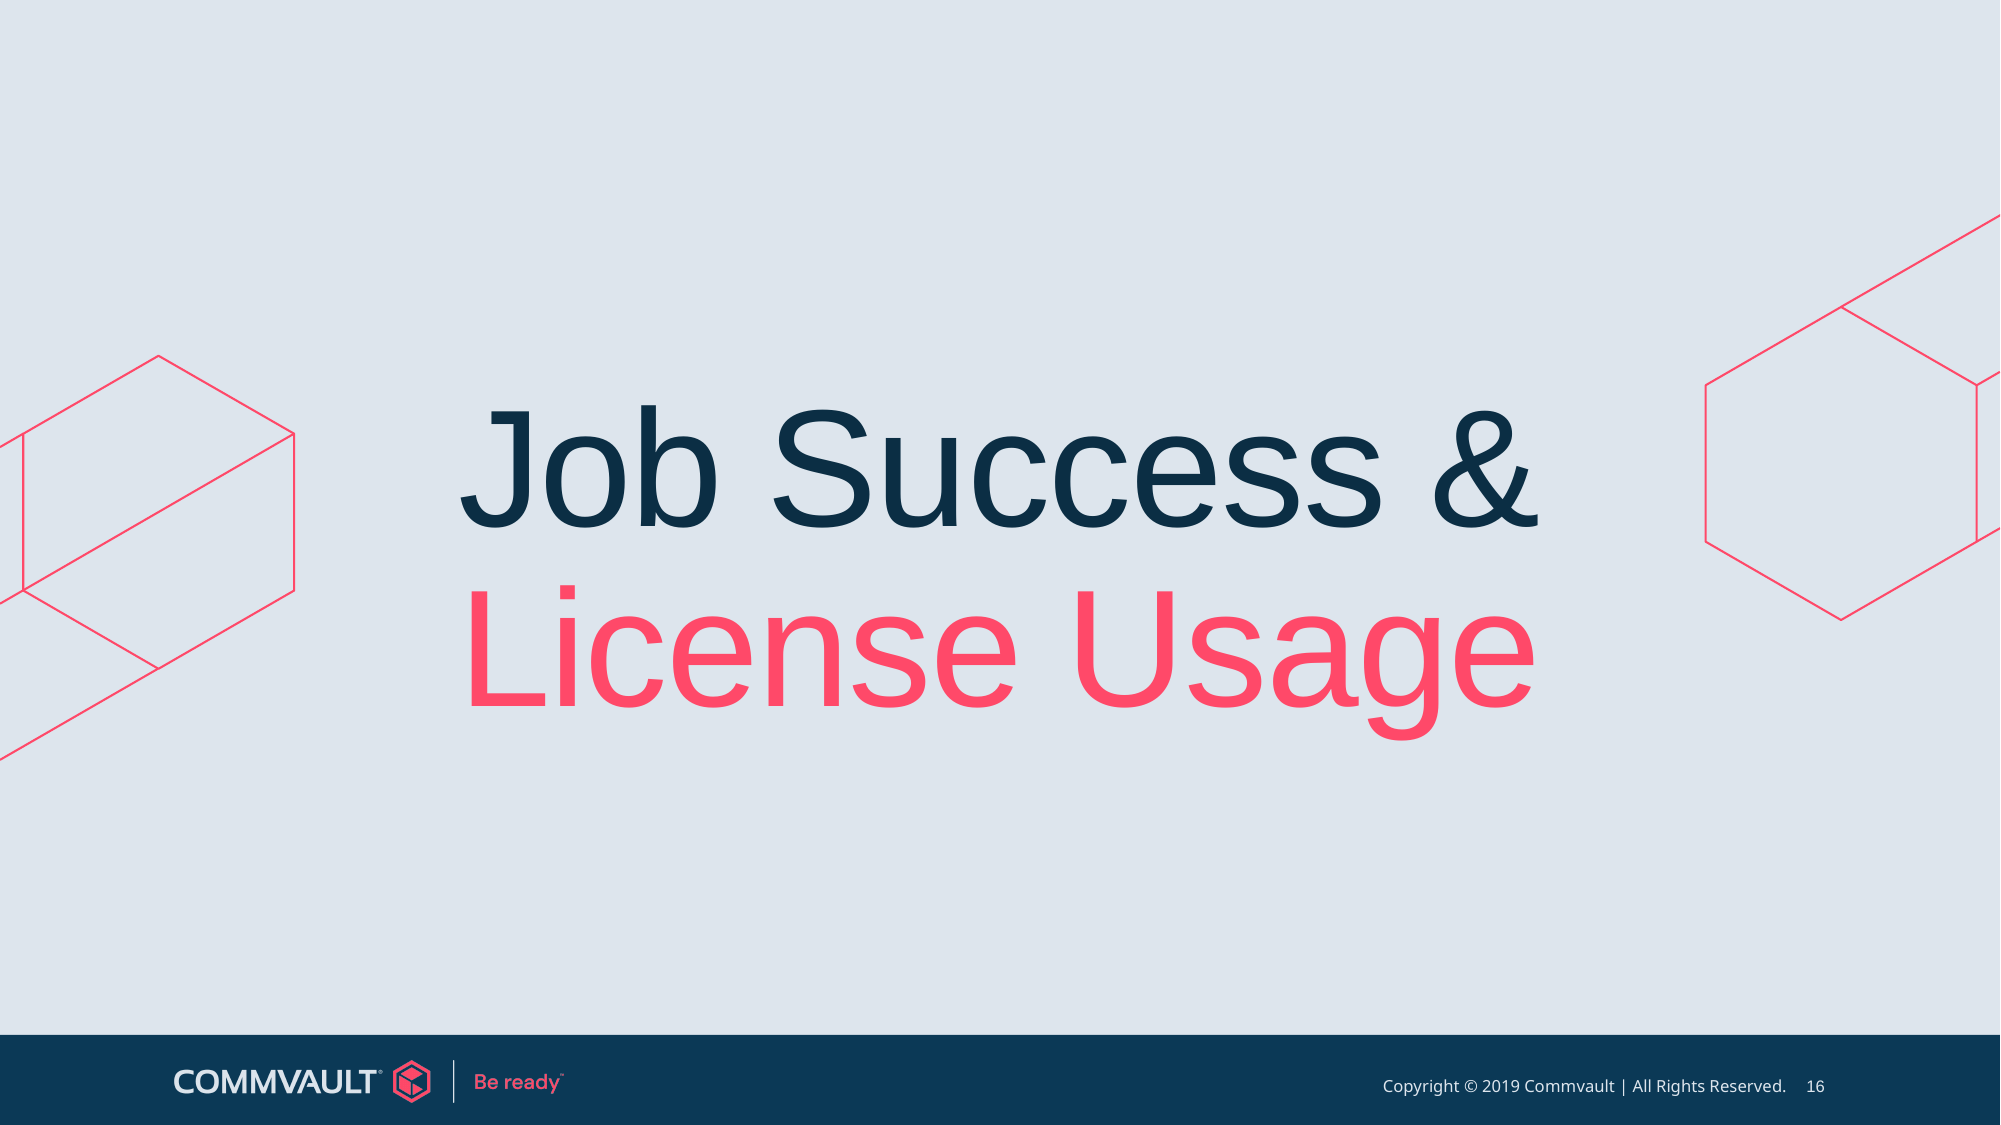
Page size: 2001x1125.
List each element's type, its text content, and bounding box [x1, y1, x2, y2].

title Job Success & License Usage [319, 378, 1681, 747]
slide_number 16 [1790, 1051, 1825, 1097]
picture [174, 1060, 564, 1103]
